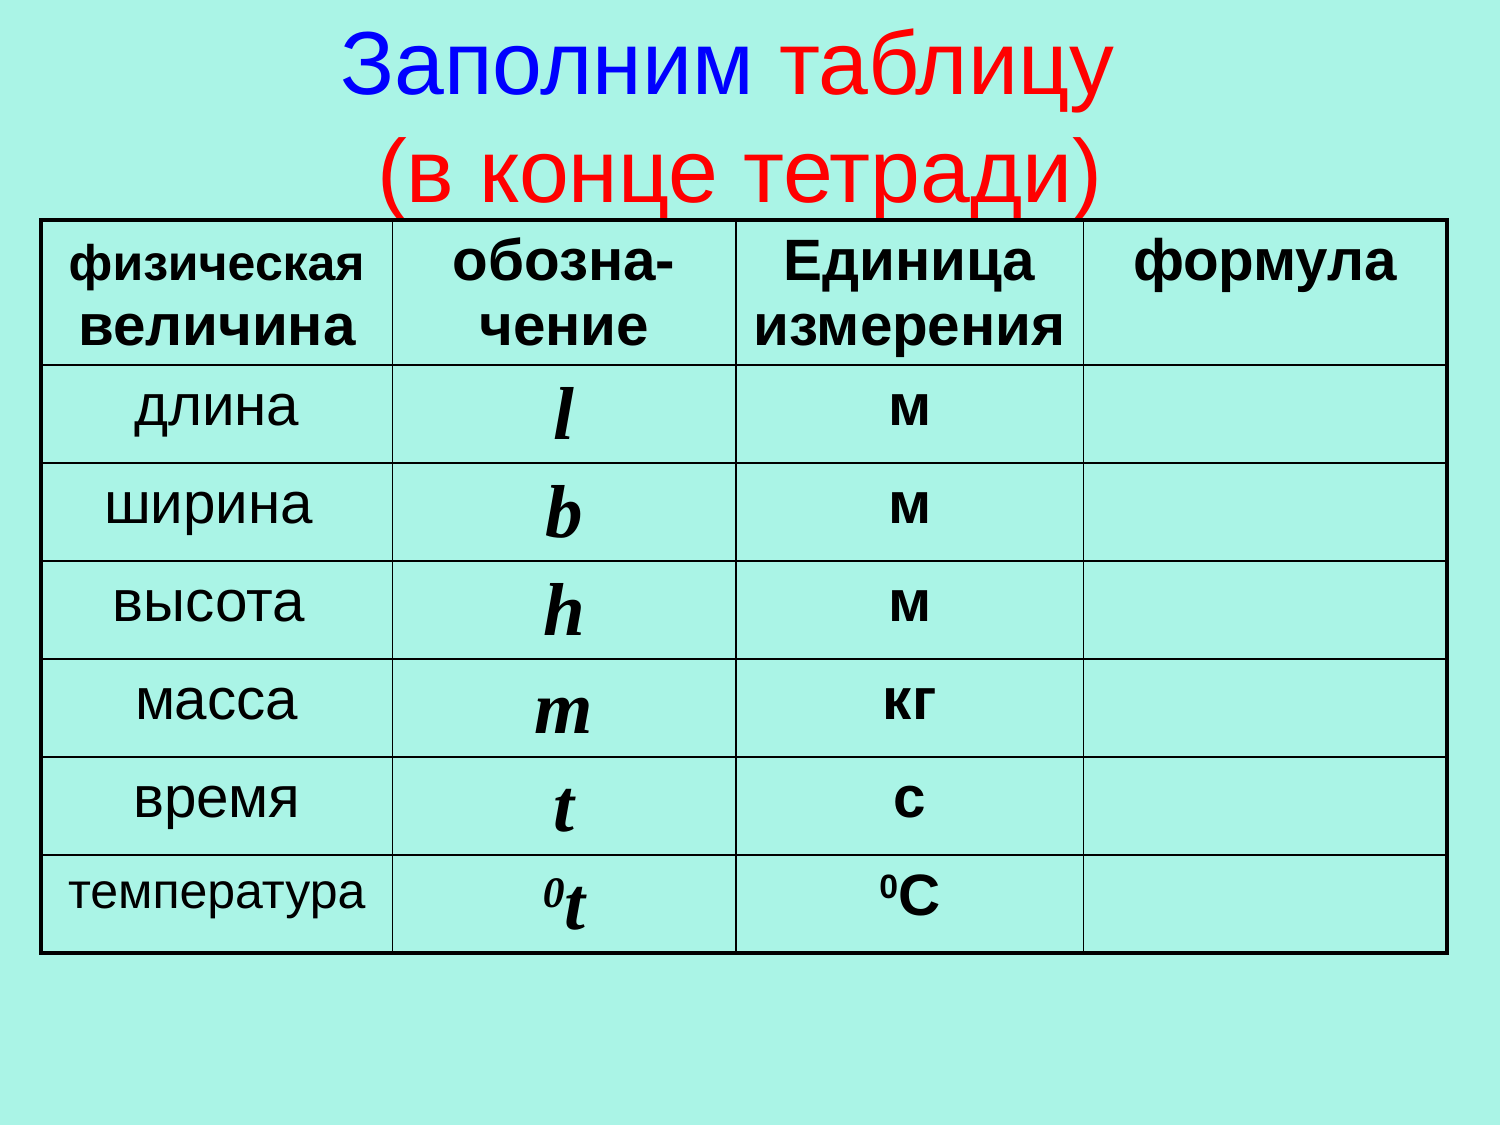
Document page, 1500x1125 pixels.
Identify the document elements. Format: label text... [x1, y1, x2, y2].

table_cell кг [737, 660, 1083, 756]
table_cell [1084, 758, 1445, 854]
table_cell масса [43, 660, 392, 756]
table_cell 0t [393, 856, 735, 951]
table_cell длина [43, 366, 392, 462]
table_cell м [737, 562, 1083, 658]
table_cell t [393, 758, 735, 854]
table_header Единица измерения [737, 222, 1083, 364]
table_cell m [393, 660, 735, 756]
title Заполним таблицу (в конце тетради) [64, 31, 1415, 194]
table_header обозна-чение [393, 222, 735, 364]
table_cell [1084, 660, 1445, 756]
table_cell l [393, 366, 735, 462]
table_cell [1084, 464, 1445, 560]
table_cell м [737, 366, 1083, 462]
table_cell температура [43, 856, 392, 951]
table_cell время [43, 758, 392, 854]
table_cell с [737, 758, 1083, 854]
table_cell высота [43, 562, 392, 658]
table_cell h [393, 562, 735, 658]
table_cell [1084, 562, 1445, 658]
table_cell [1084, 856, 1445, 951]
table_cell ширина [43, 464, 392, 560]
table_cell b [393, 464, 735, 560]
table_cell м [737, 464, 1083, 560]
table_cell 0С [737, 856, 1083, 951]
table_cell [1084, 366, 1445, 462]
table_header физическая величина [43, 222, 392, 364]
table_header формула [1084, 222, 1445, 364]
